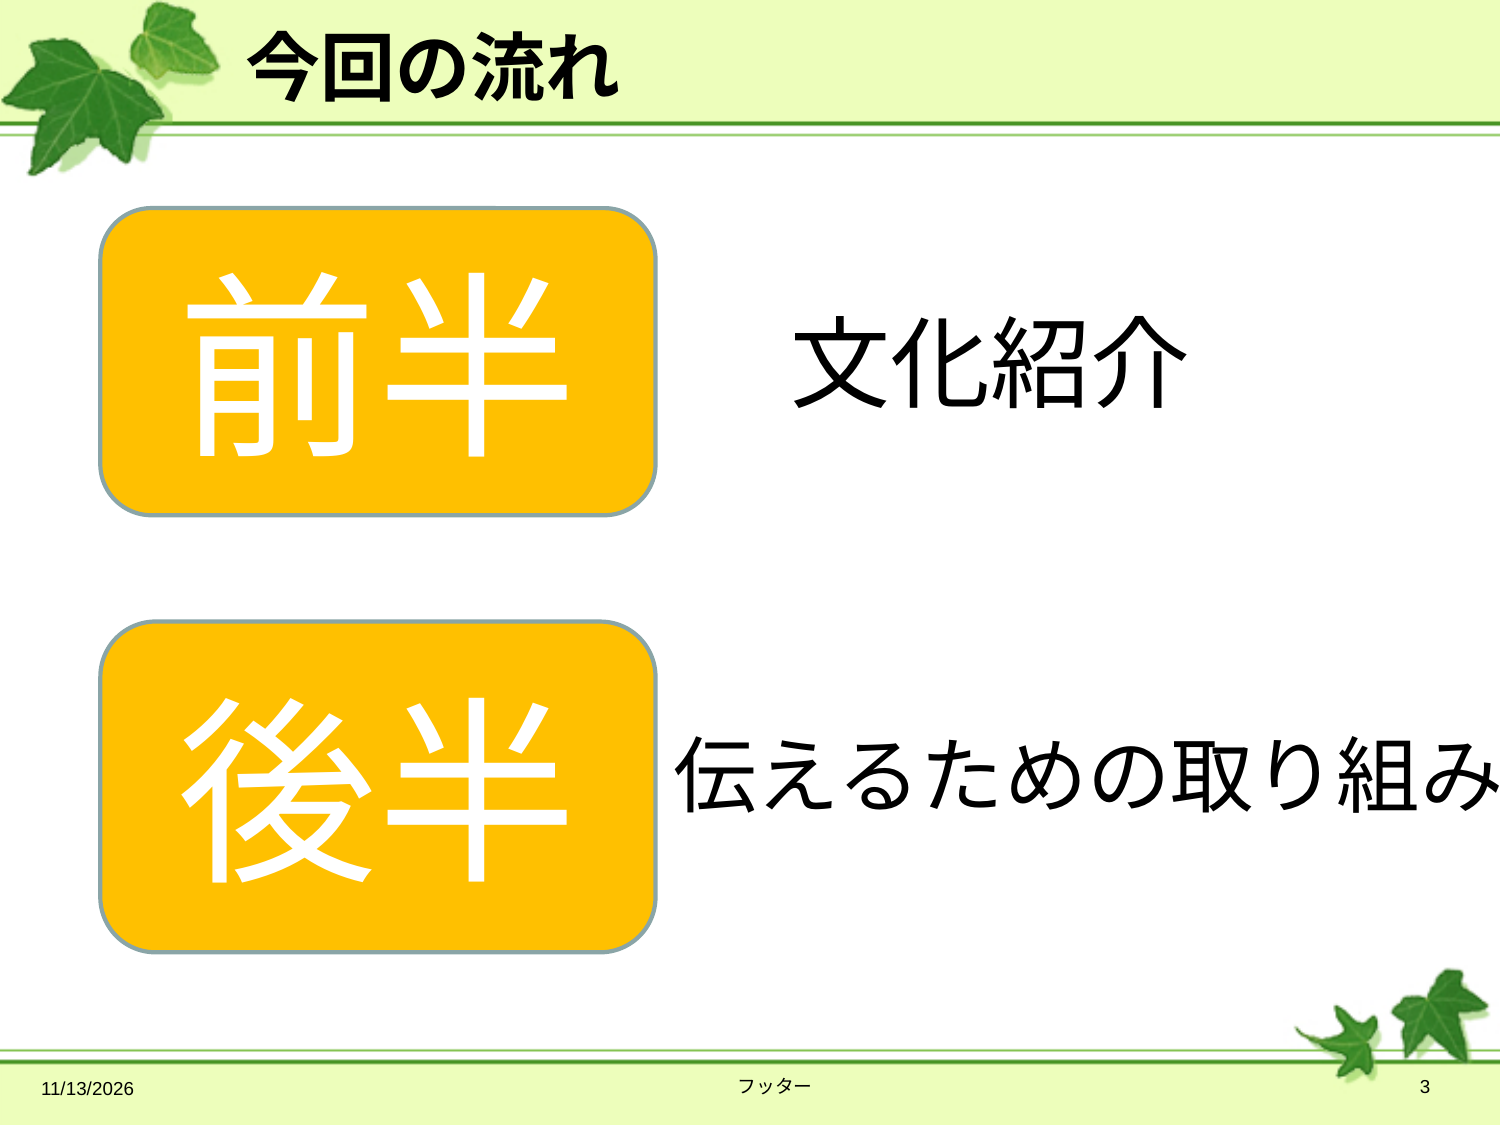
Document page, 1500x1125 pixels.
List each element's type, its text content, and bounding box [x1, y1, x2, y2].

slide_number 3 [1387, 1074, 1463, 1098]
footer フッター [287, 1069, 1263, 1107]
text_box 後半 [98, 619, 658, 955]
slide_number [26, 1069, 276, 1107]
text_box 伝えるための取り組み [658, 716, 1500, 831]
picture [0, 0, 1500, 1125]
text_box 前半 [98, 205, 658, 518]
text_box 文化紹介 [775, 293, 1206, 429]
title 今回の流れ [230, 42, 1456, 118]
